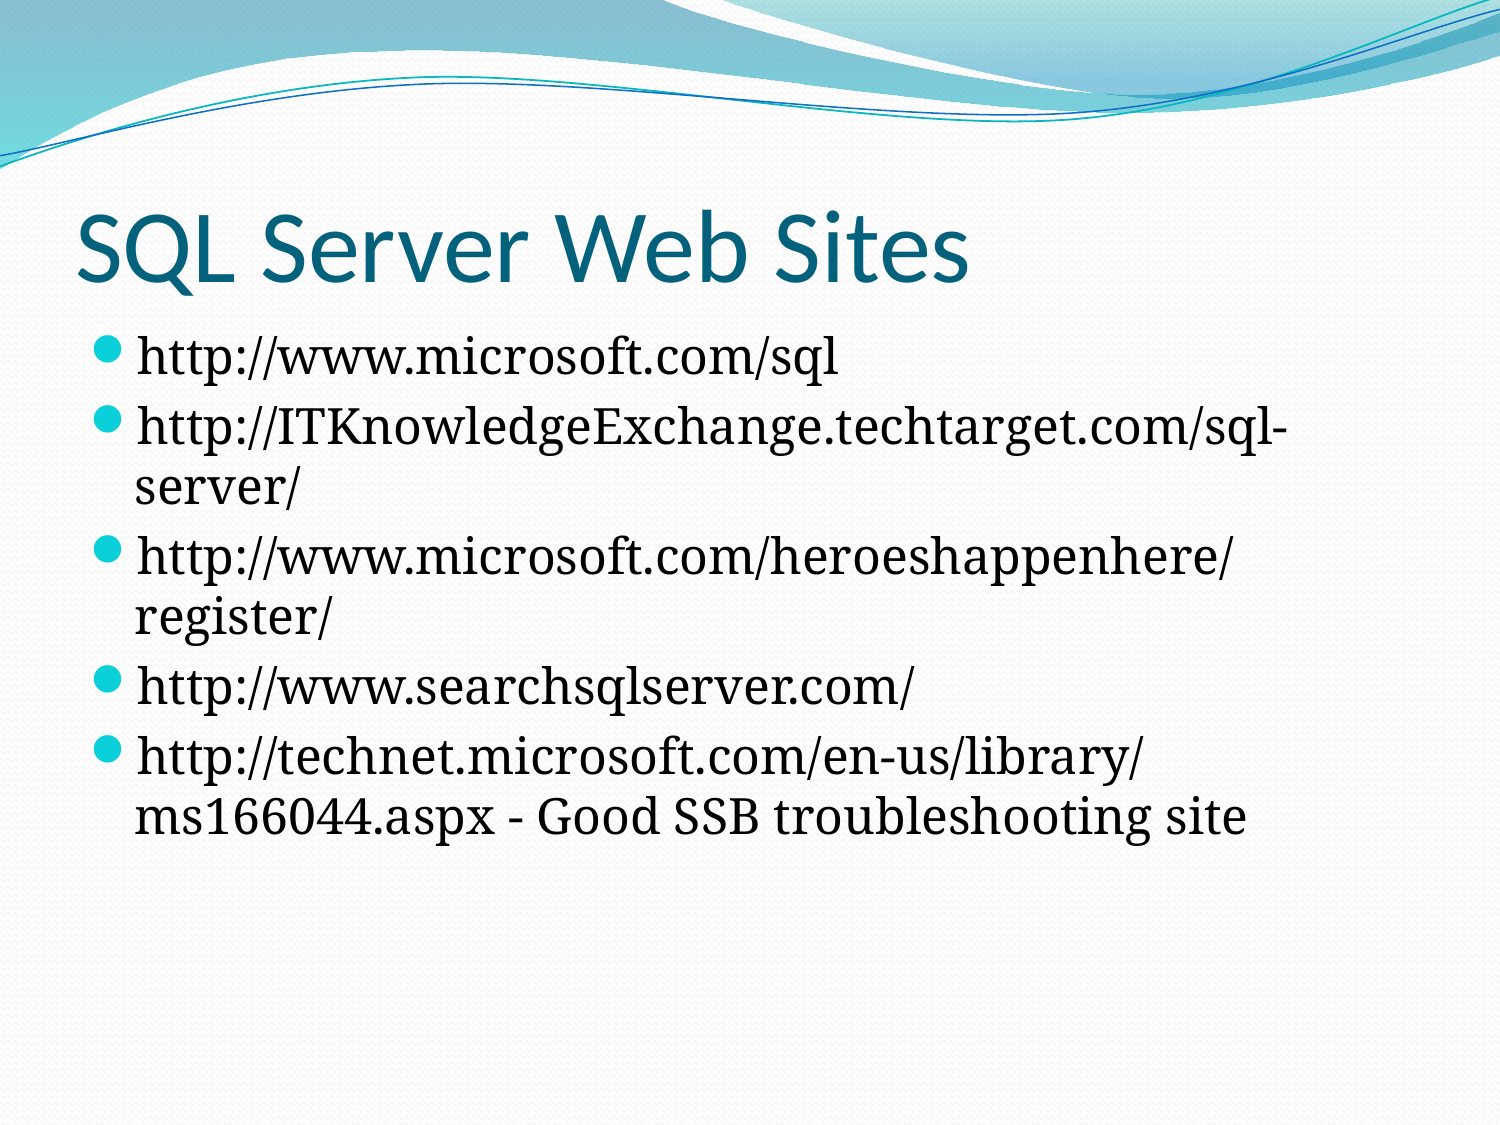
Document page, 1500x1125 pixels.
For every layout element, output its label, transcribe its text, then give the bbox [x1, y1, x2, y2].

list http://www.microsoft.com/sql http://ITKnowledgeExchange.techtarget.com/sql-server/ http://www.microsoft.com/heroeshappenhere/register/ http://www.searchsqlserver.com/ http://technet.microsoft.com/en-us/library/ms166044.aspx - Good SSB troubleshooting site [75, 317, 1425, 1038]
title SQL Server Web Sites [75, 115, 1425, 303]
